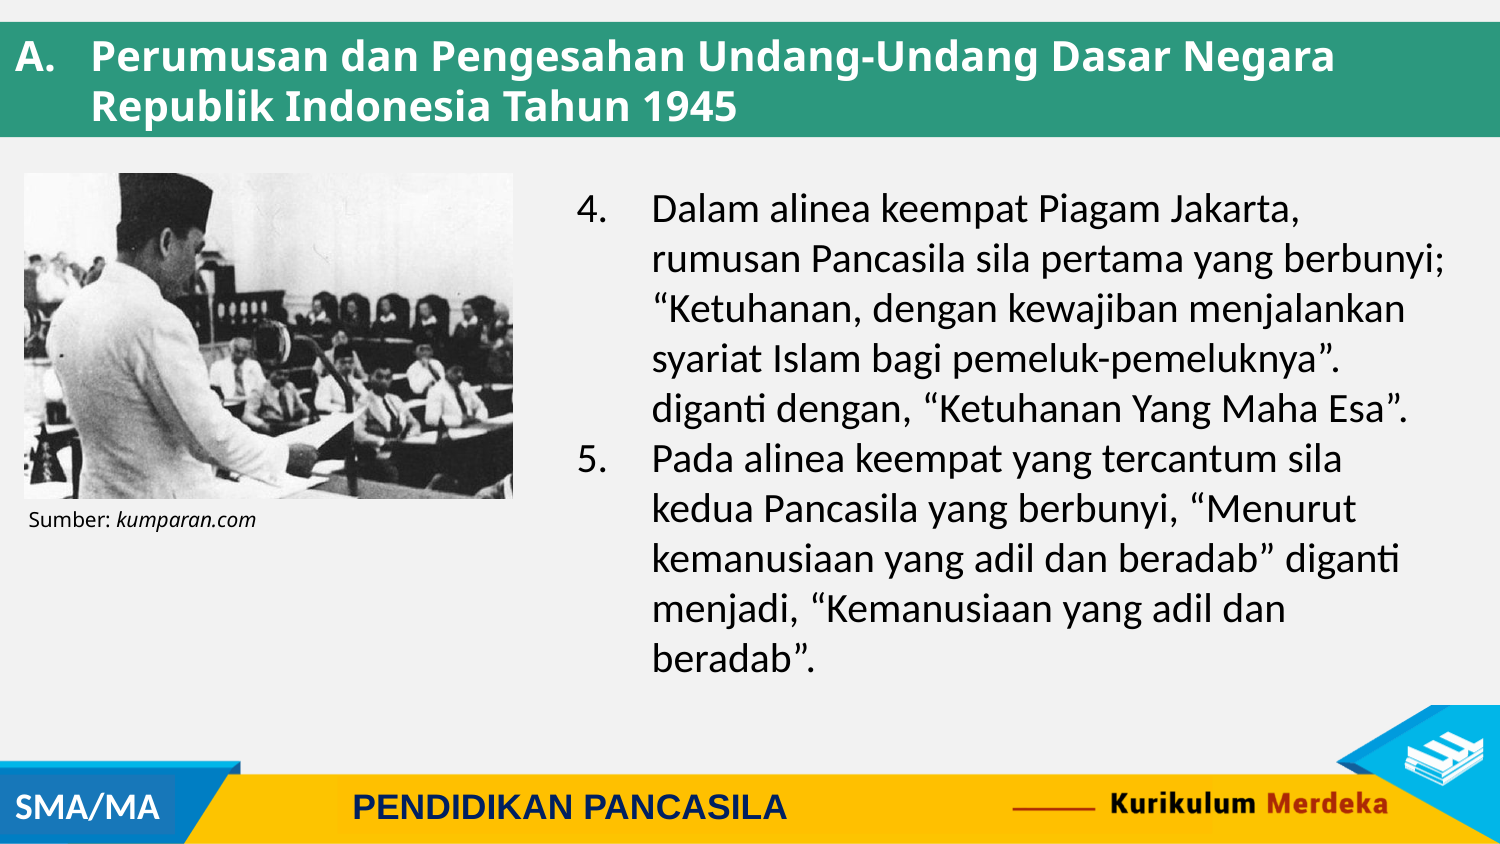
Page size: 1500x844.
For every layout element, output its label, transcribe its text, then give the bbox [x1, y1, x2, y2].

text_box Dalam alinea keempat Piagam Jakarta, rumusan Pancasila sila pertama yang berbunyi; “Ketuhanan, dengan kewajiban menjalankan syariat Islam bagi pemeluk-pemeluknya”. diganti dengan, “Ketuhanan Yang Maha Esa”. Pada alinea keempat yang tercantum sila kedua Pancasila yang berbunyi, “Menurut kemanusiaan yang adil dan beradab” diganti menjadi, “Kemanusiaan yang adil dan beradab”. [561, 173, 1463, 689]
text_box Sumber: kumparan.com [13, 498, 272, 539]
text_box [0, 705, 1500, 844]
text_box Perumusan dan Pengesahan Undang-Undang Dasar Negara Republik Indonesia Tahun 1945 [0, 20, 1500, 139]
picture [24, 173, 513, 500]
